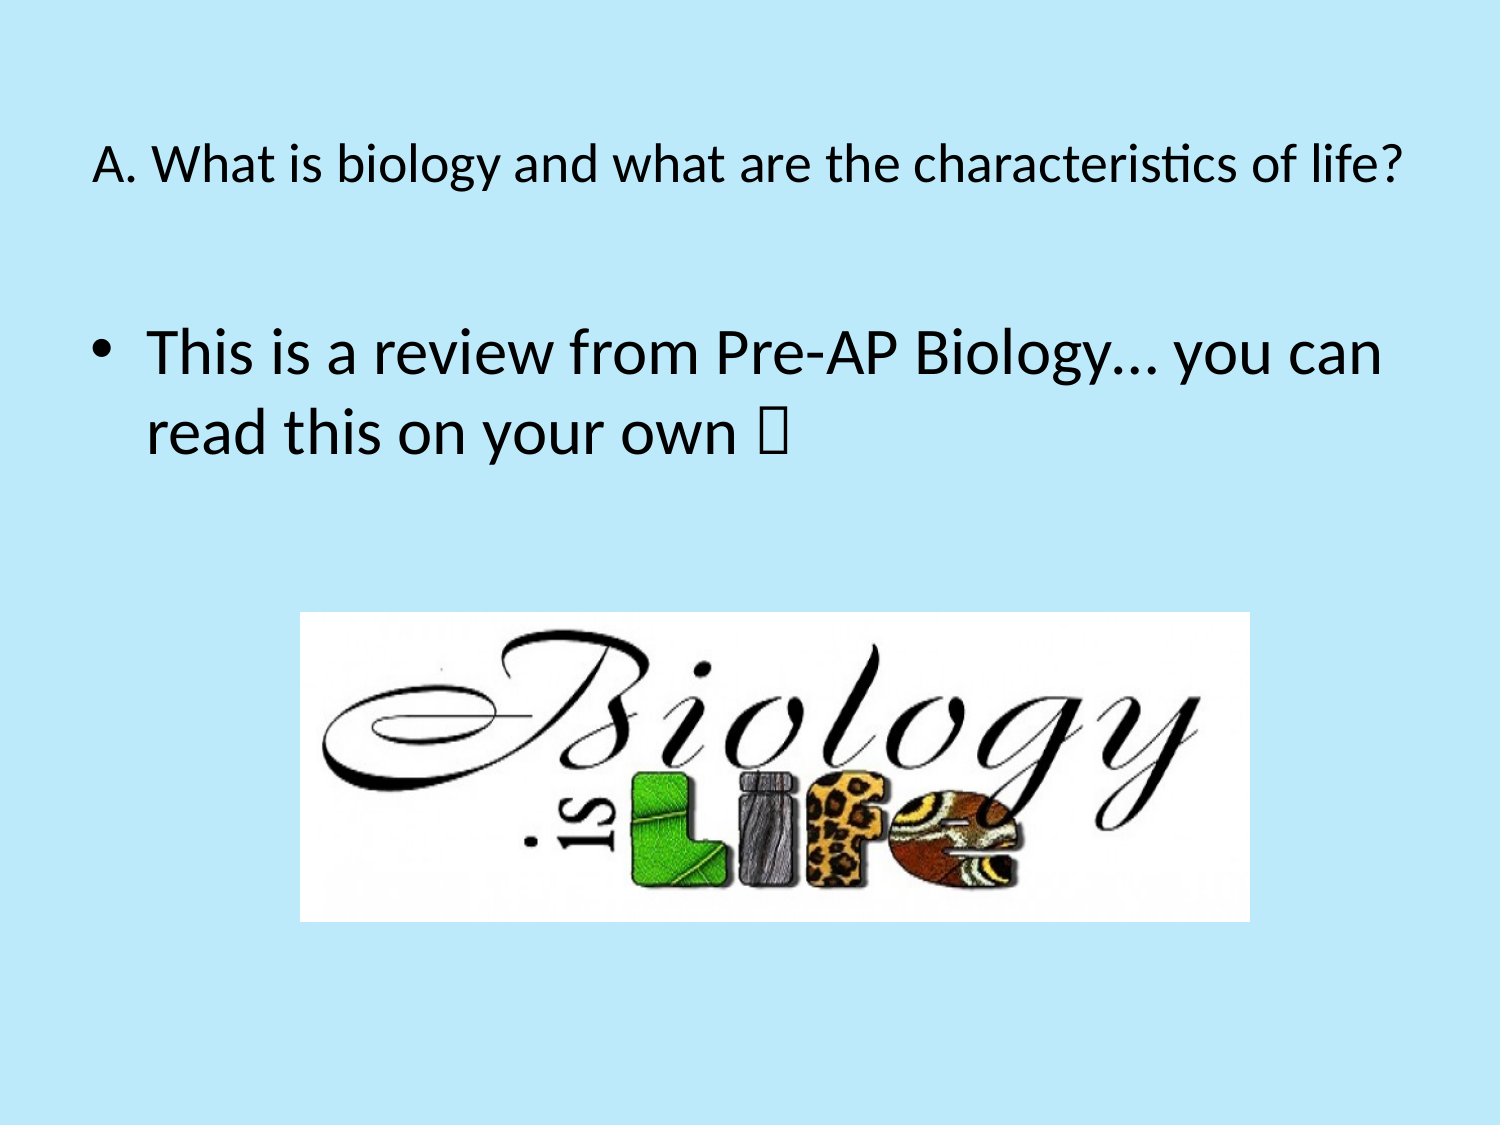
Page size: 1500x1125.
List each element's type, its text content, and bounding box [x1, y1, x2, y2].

list This is a review from Pre-AP Biology… you can read this on your own  [75, 299, 1425, 1043]
title A. What is biology and what are the characteristics of life? [75, 99, 1425, 288]
picture [299, 612, 1251, 923]
